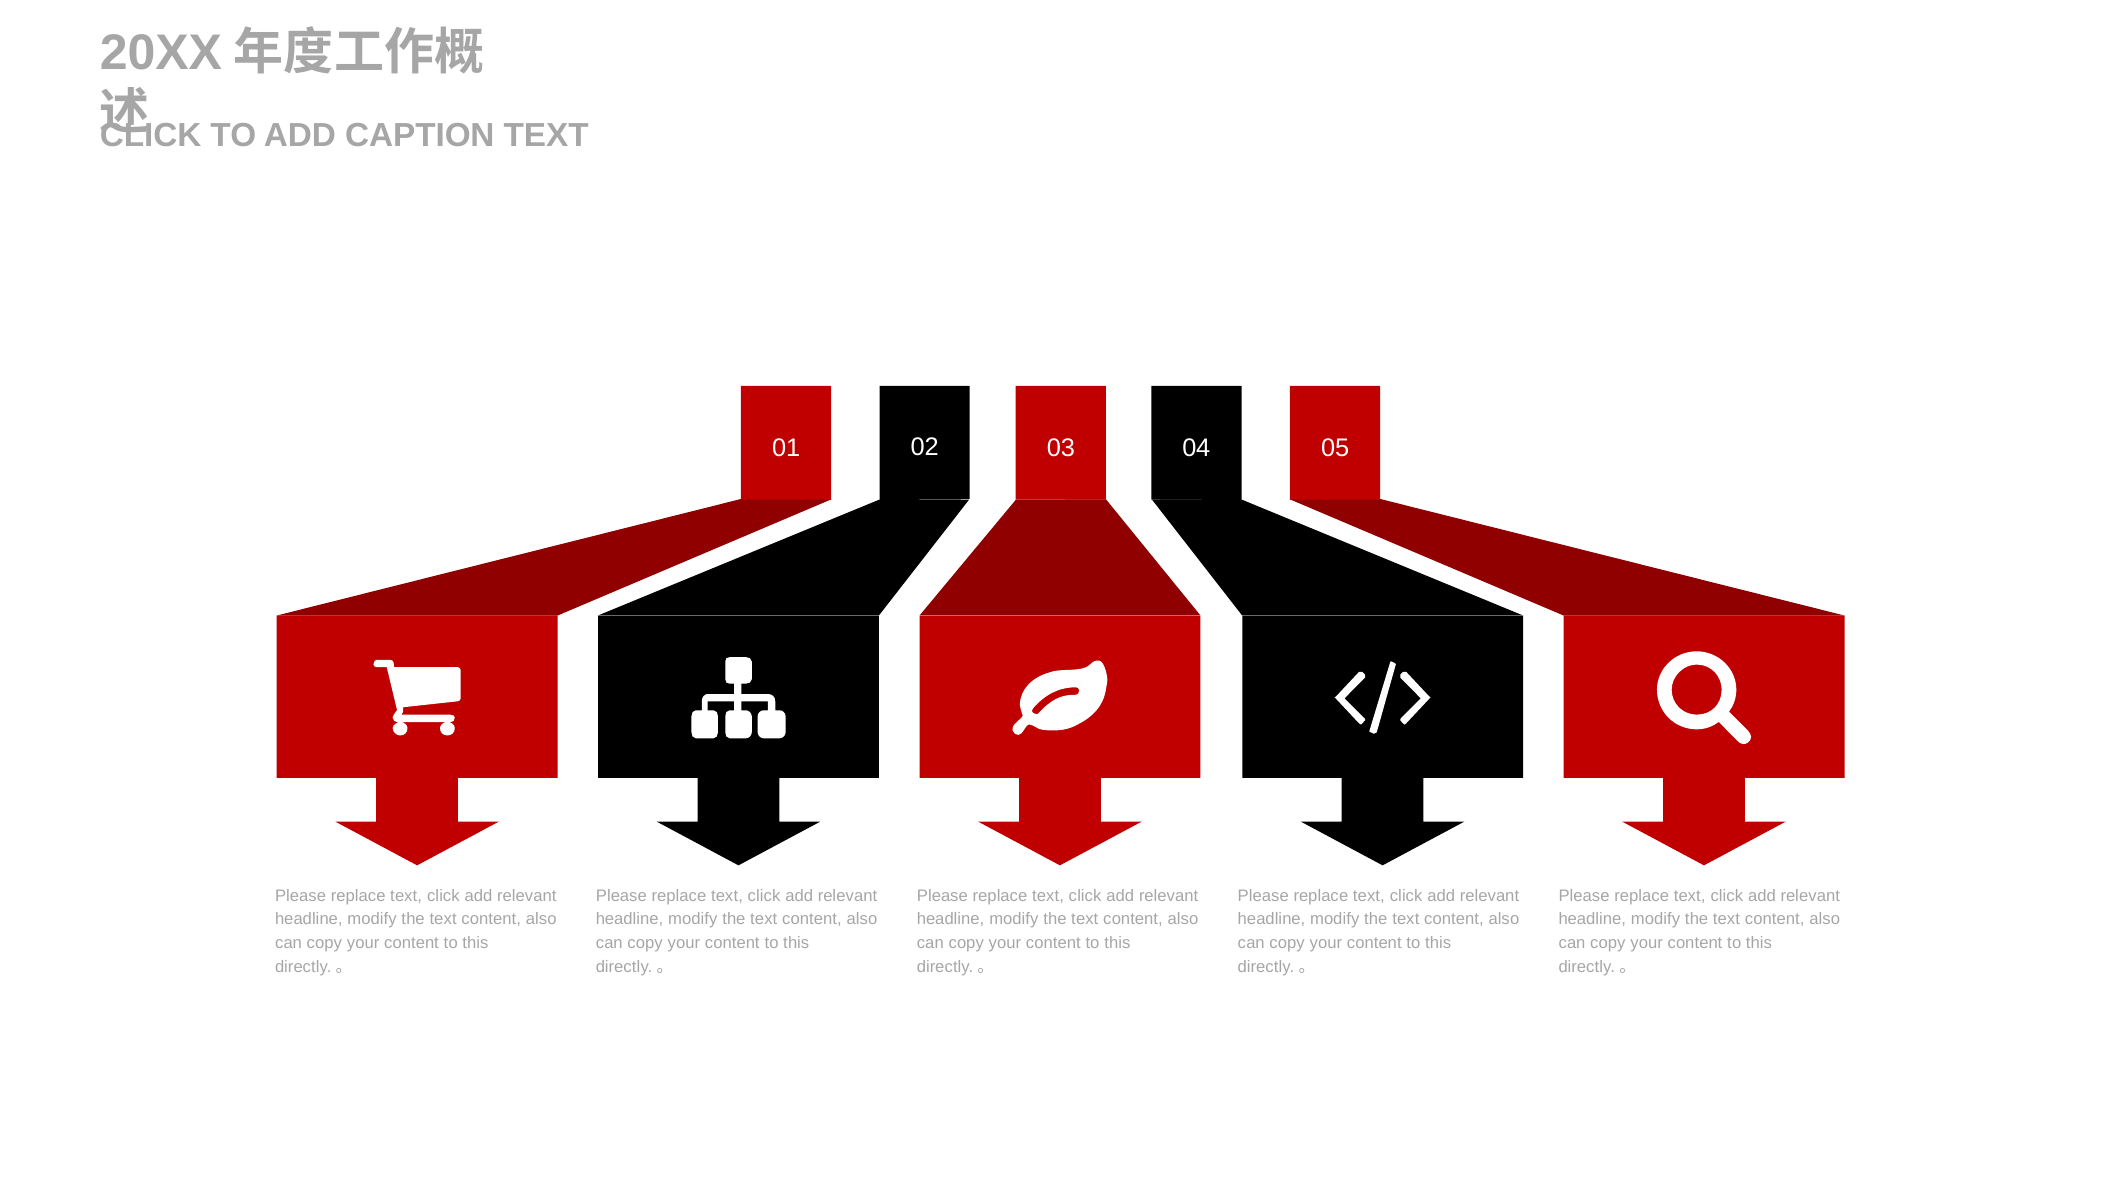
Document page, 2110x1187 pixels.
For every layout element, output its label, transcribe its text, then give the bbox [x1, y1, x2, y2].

text_box Please replace text, click add relevant headline, modify the text content, also can copy your content to this directly.。 [916, 880, 1206, 977]
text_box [919, 385, 1151, 866]
text_box Please replace text, click add relevant headline, modify the text content, also can copy your content to this directly.。 [275, 880, 564, 977]
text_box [276, 385, 598, 866]
text_box CLICK TO ADD CAPTION TEXT [99, 113, 629, 154]
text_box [1524, 385, 1845, 866]
text_box Please replace text, click add relevant headline, modify the text content, also can copy your content to this directly.。 [595, 880, 885, 977]
text_box Please replace text, click add relevant headline, modify the text content, also can copy your content to this directly.。 [1558, 880, 1848, 977]
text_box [1151, 385, 1524, 866]
text_box Please replace text, click add relevant headline, modify the text content, also can copy your content to this directly.。 [1237, 880, 1527, 977]
text_box 20XX年度工作概述 [99, 19, 534, 113]
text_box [598, 385, 919, 866]
